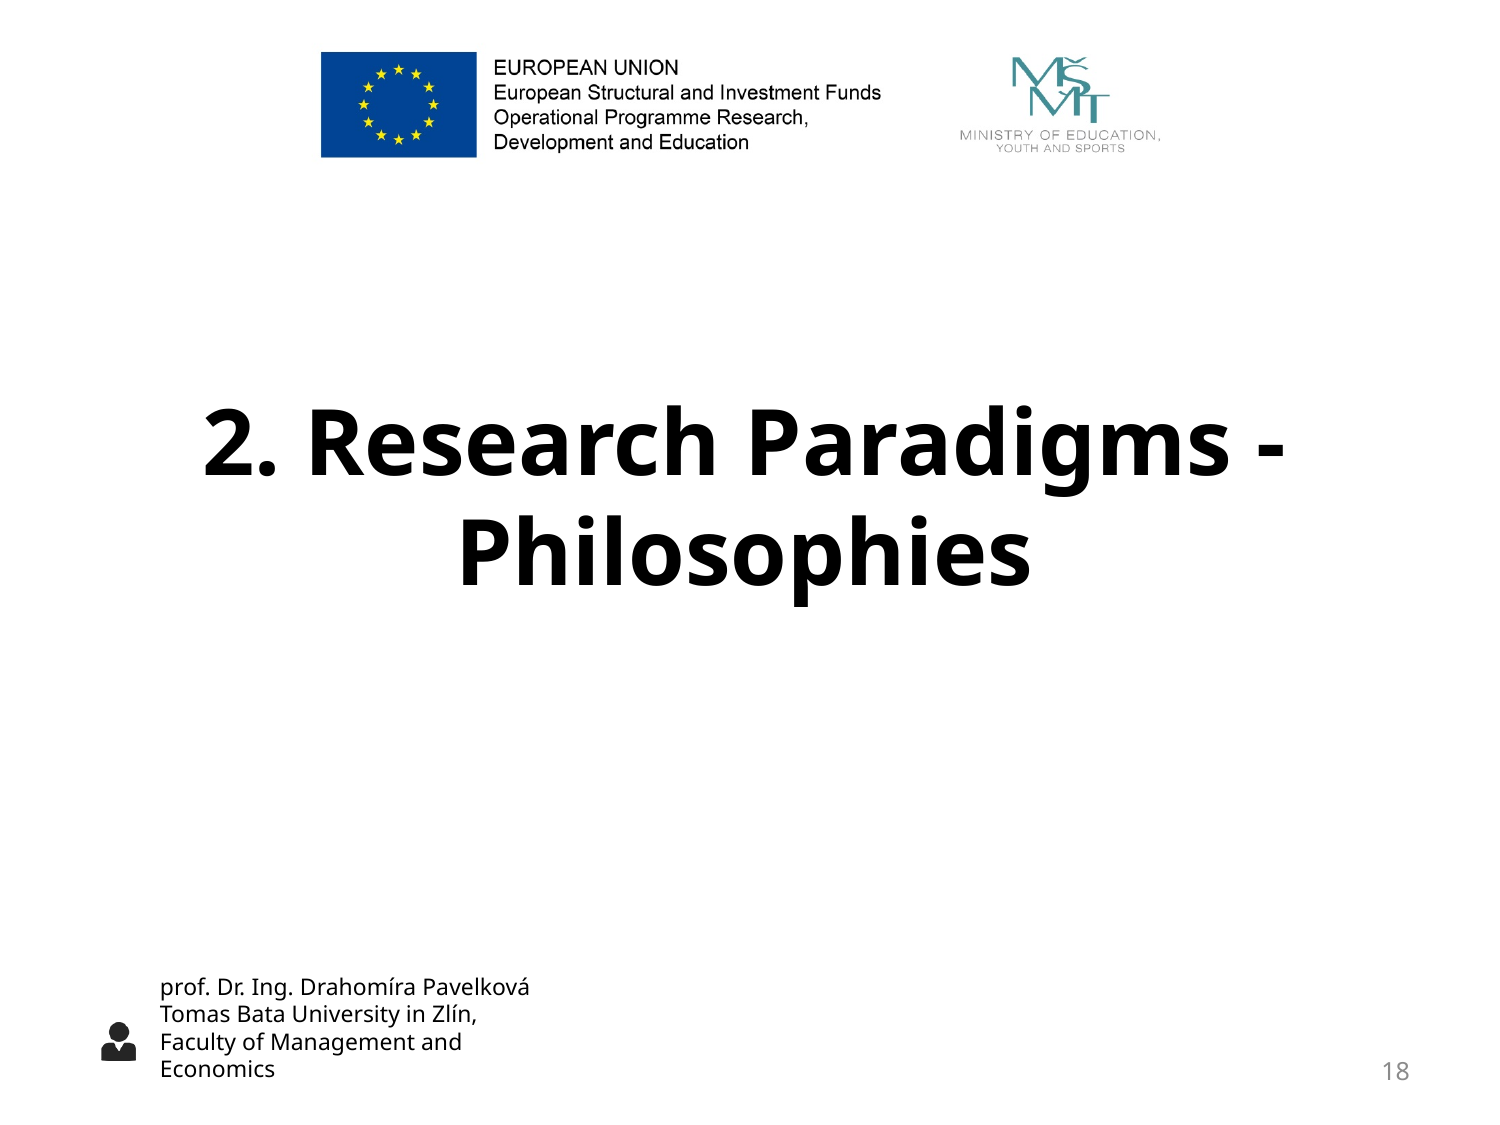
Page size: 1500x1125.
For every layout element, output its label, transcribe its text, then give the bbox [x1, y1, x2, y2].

footer prof. Dr. Ing. Drahomíra Pavelková Tomas Bata University in Zlín, Faculty of Management and Economics [145, 999, 597, 1083]
slide_number 18 [1074, 1042, 1425, 1103]
title 2. Research Paradigms - Philosophies [112, 373, 1376, 615]
picture [268, 0, 1212, 210]
picture [101, 1021, 136, 1062]
